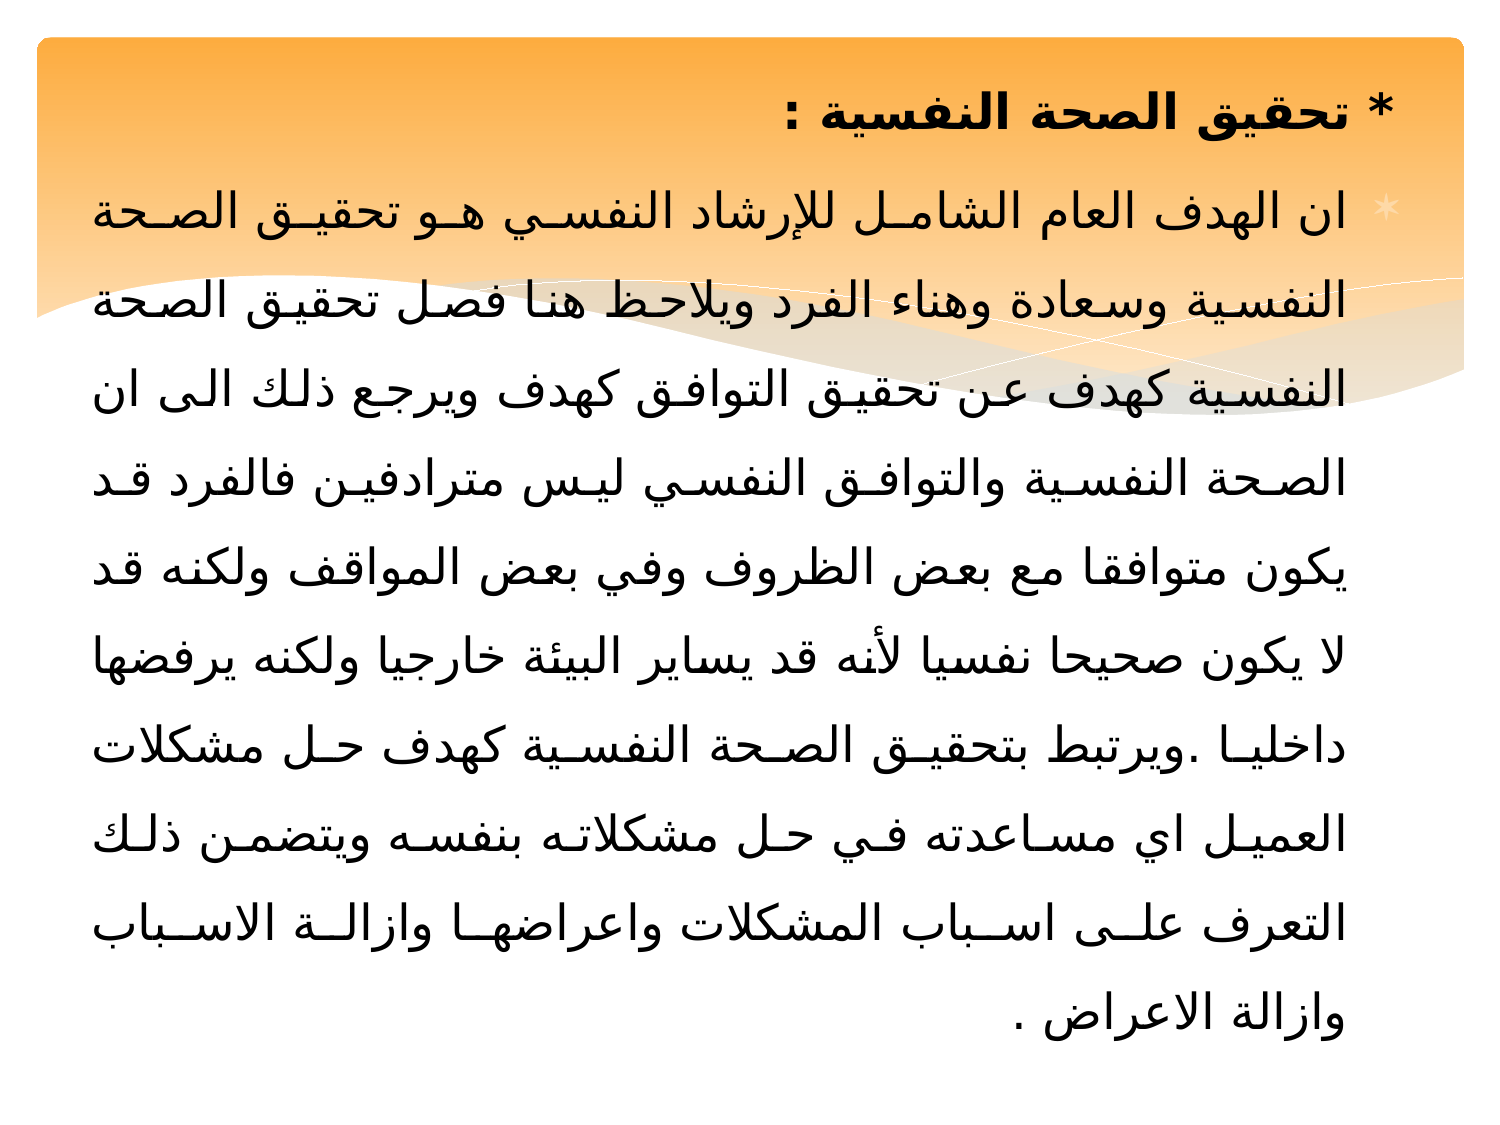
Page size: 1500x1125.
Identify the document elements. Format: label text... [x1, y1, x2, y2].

list * تحقيق الصحة النفسية : ان الهدف العام الشامل للإرشاد النفسي هو تحقيق الصحة النفسية وسعادة وهناء الفرد ويلاحظ هنا فصل تحقيق الصحة النفسية كهدف عن تحقيق التوافق كهدف ويرجع ذلك الى ان الصحة النفسية والتوافق النفسي ليس مترادفين فالفرد قد يكون متوافقا مع بعض الظروف وفي بعض المواقف ولكنه قد لا يكون صحيحا نفسيا لأنه قد يساير البيئة خارجيا ولكنه يرفضها داخليا .ويرتبط بتحقيق الصحة النفسية كهدف حل مشكلات العميل اي مساعدته في حل مشكلاته بنفسه ويتضمن ذلك التعرف على اسباب المشكلات واعراضها وازالة الاسباب وازالة الاعراض . [76, 42, 1427, 1059]
